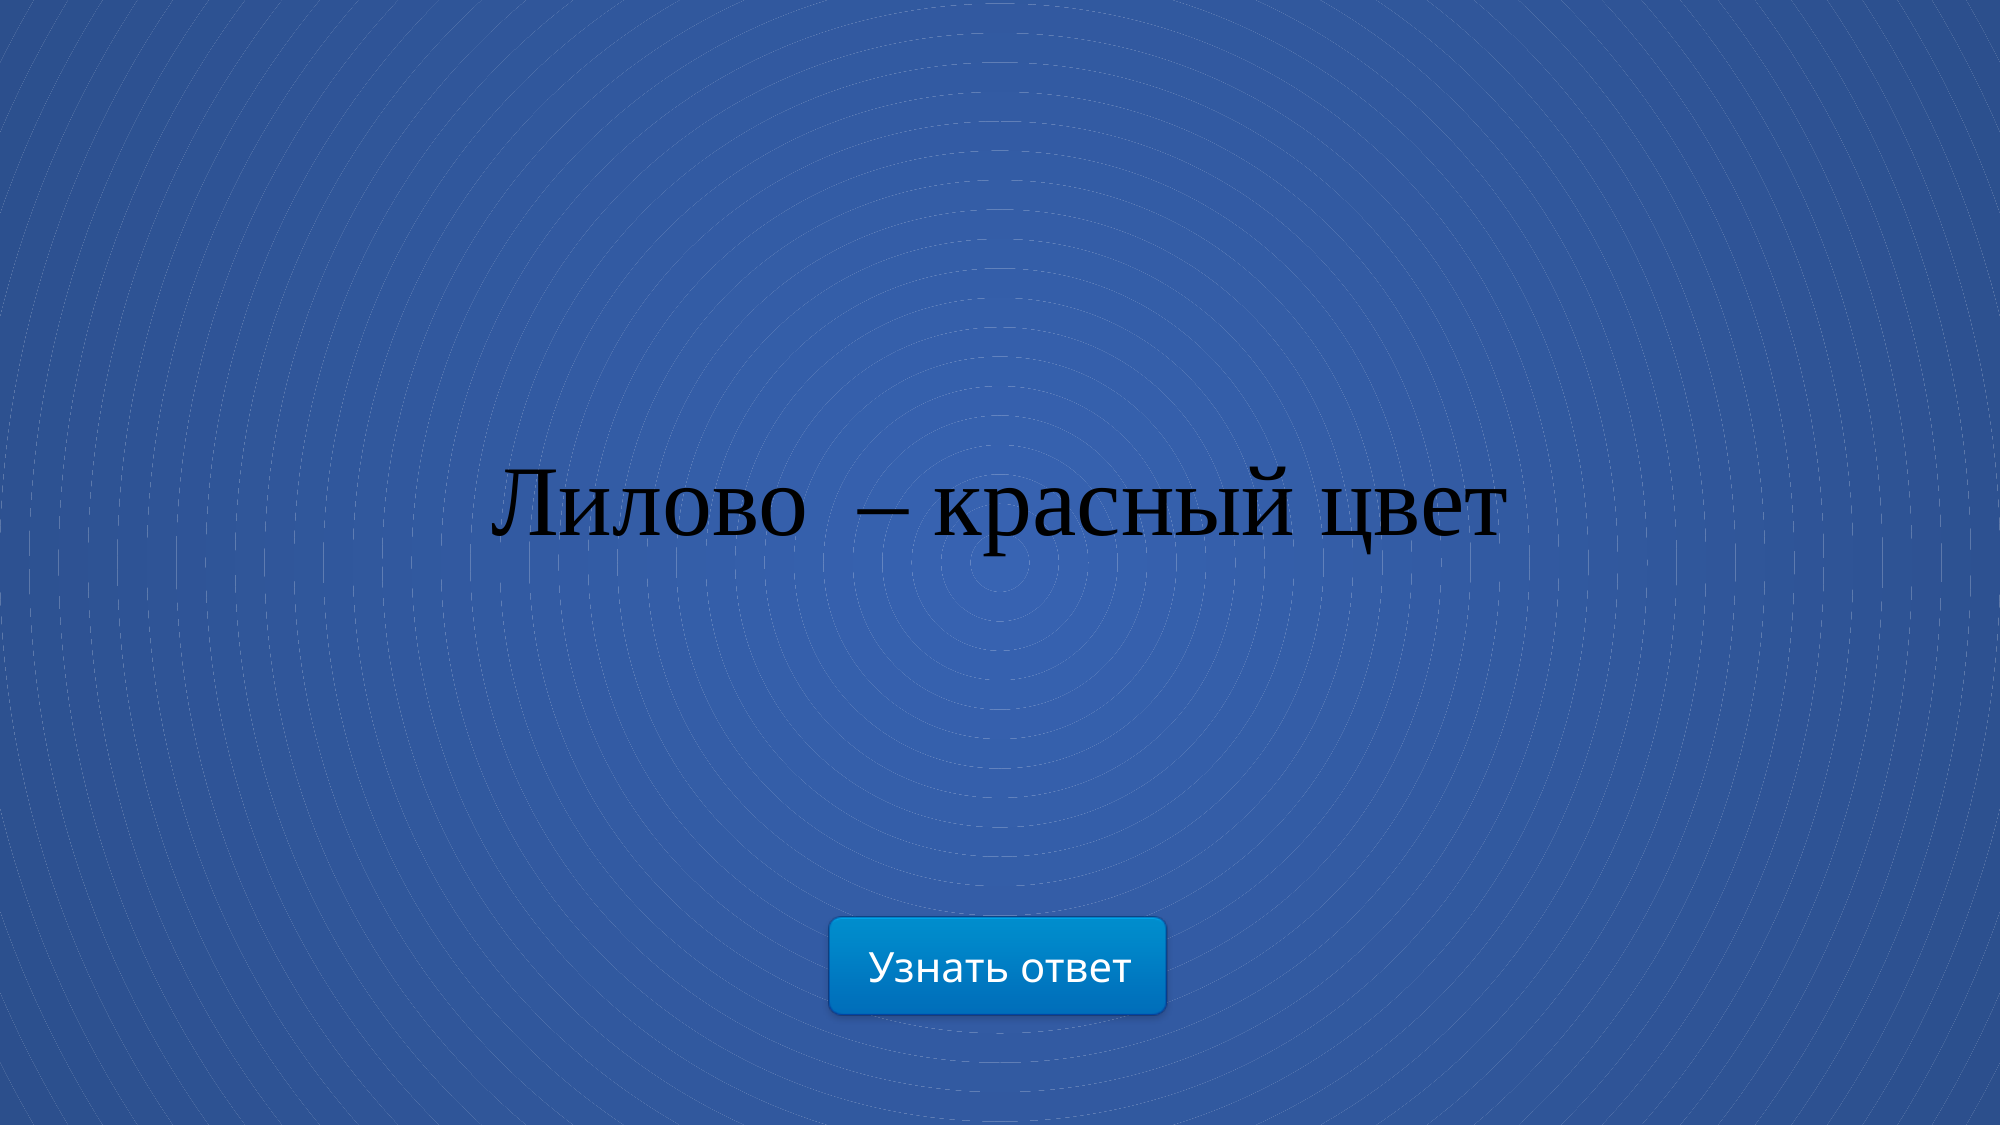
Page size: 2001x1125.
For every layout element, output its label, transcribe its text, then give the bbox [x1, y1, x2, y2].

text_box Лилово – красный цвет [403, 428, 1598, 564]
picture [793, 902, 1180, 1035]
